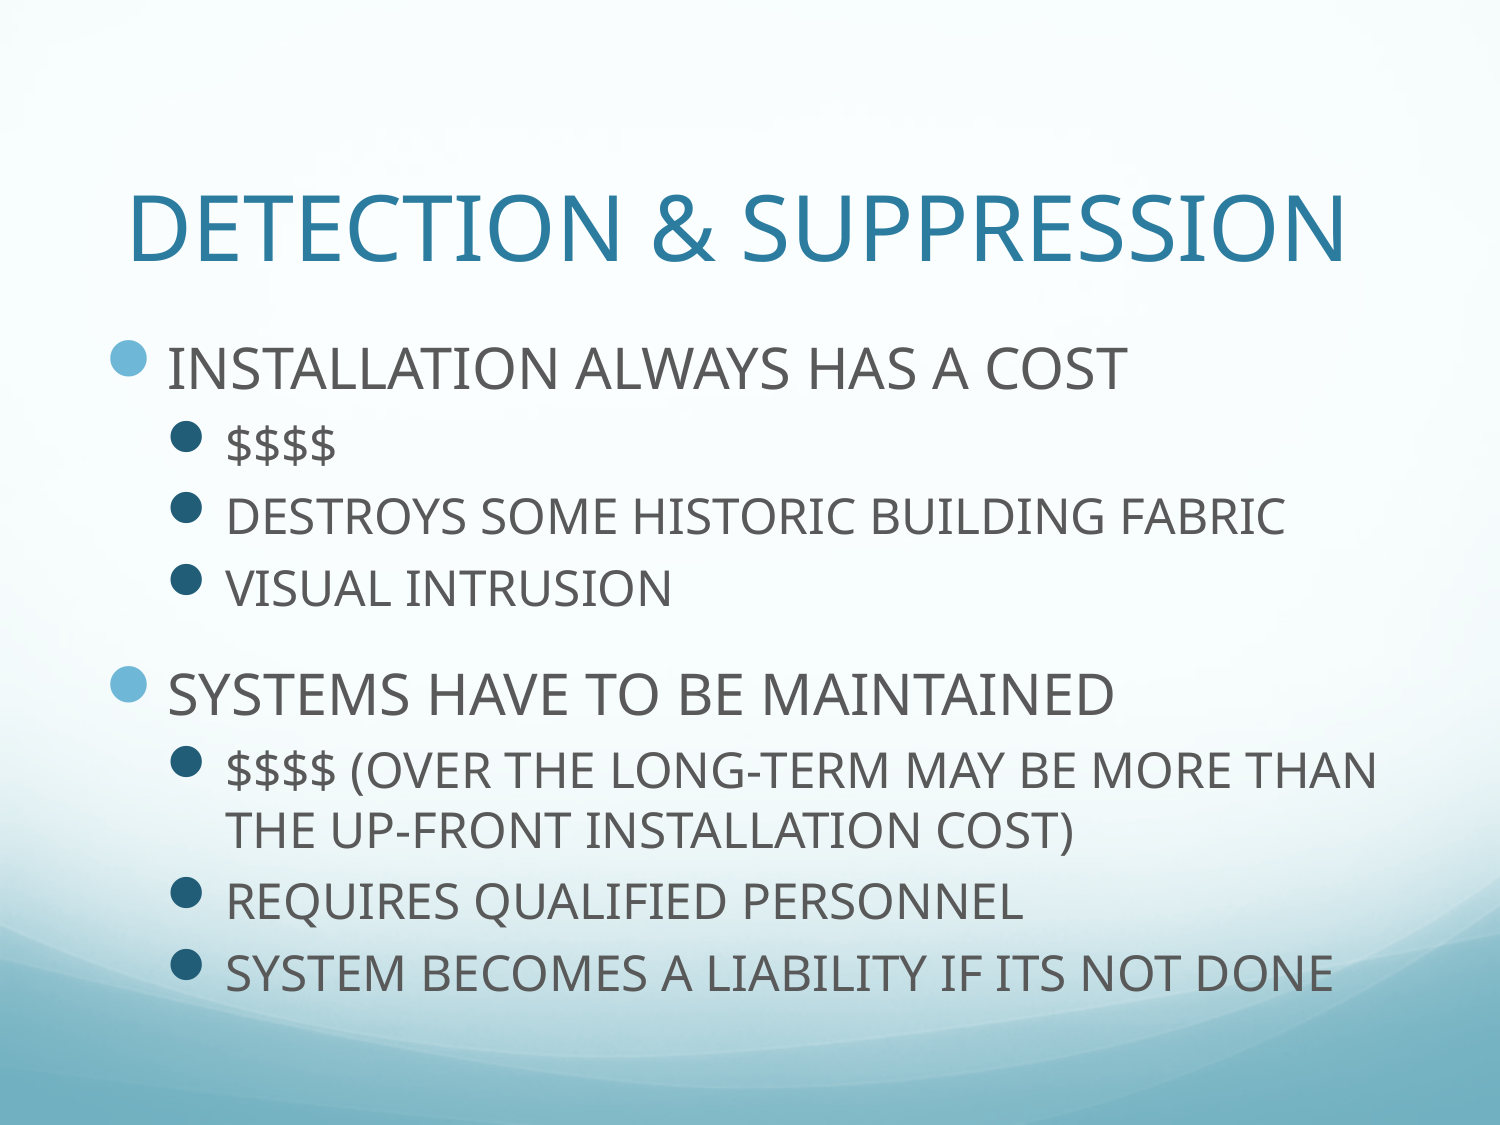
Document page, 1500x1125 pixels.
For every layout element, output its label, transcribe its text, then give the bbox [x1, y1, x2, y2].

list INSTALLATION ALWAYS HAS A COST $$$$ DESTROYS SOME HISTORIC BUILDING FABRIC VISUAL INTRUSION SYSTEMS HAVE TO BE MAINTAINED $$$$ (OVER THE LONG-TERM MAY BE MORE THAN THE UP-FRONT INSTALLATION COST) REQUIRES QUALIFIED PERSONNEL SYSTEM BECOMES A LIABILITY IF ITS NOT DONE [90, 324, 1410, 1013]
title DETECTION & SUPPRESSION [90, 17, 1410, 288]
